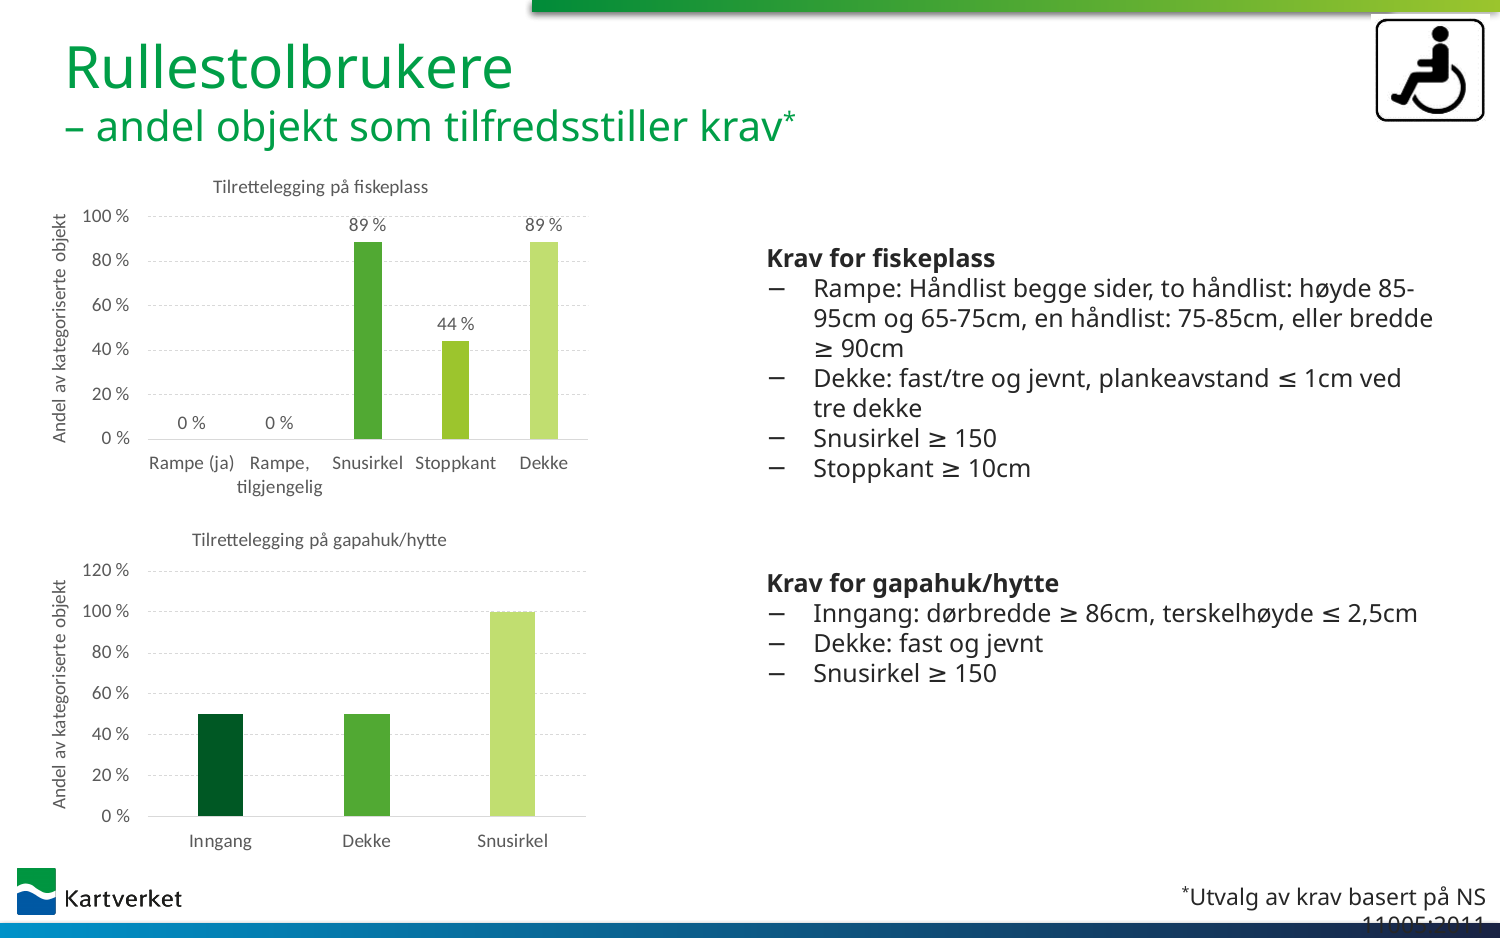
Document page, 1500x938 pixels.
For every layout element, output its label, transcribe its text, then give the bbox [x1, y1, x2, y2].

text_box Krav for gapahuk/hytte Inngang: dørbredde ≥ 86cm, terskelhøyde ≤ 2,5cm Dekke: fast og jevnt Snusirkel ≥ 150 [751, 560, 1452, 695]
text_box Krav for fiskeplass Rampe: Håndlist begge sider, to håndlist: høyde 85-95cm og 65-75cm, en håndlist: 75-85cm, eller bredde ≥ 90cm Dekke: fast/tre og jevnt, plankeavstand ≤ 1cm ved tre dekke Snusirkel ≥ 150 Stoppkant ≥ 10cm [751, 235, 1452, 490]
picture [41, 166, 599, 505]
picture [1371, 13, 1491, 127]
picture [41, 520, 597, 859]
text_box Rullestolbrukere – andel objekt som tilfredsstiller krav* [49, 29, 1431, 158]
text_box *Utvalg av krav basert på NS 11005:2011 [1068, 873, 1500, 938]
